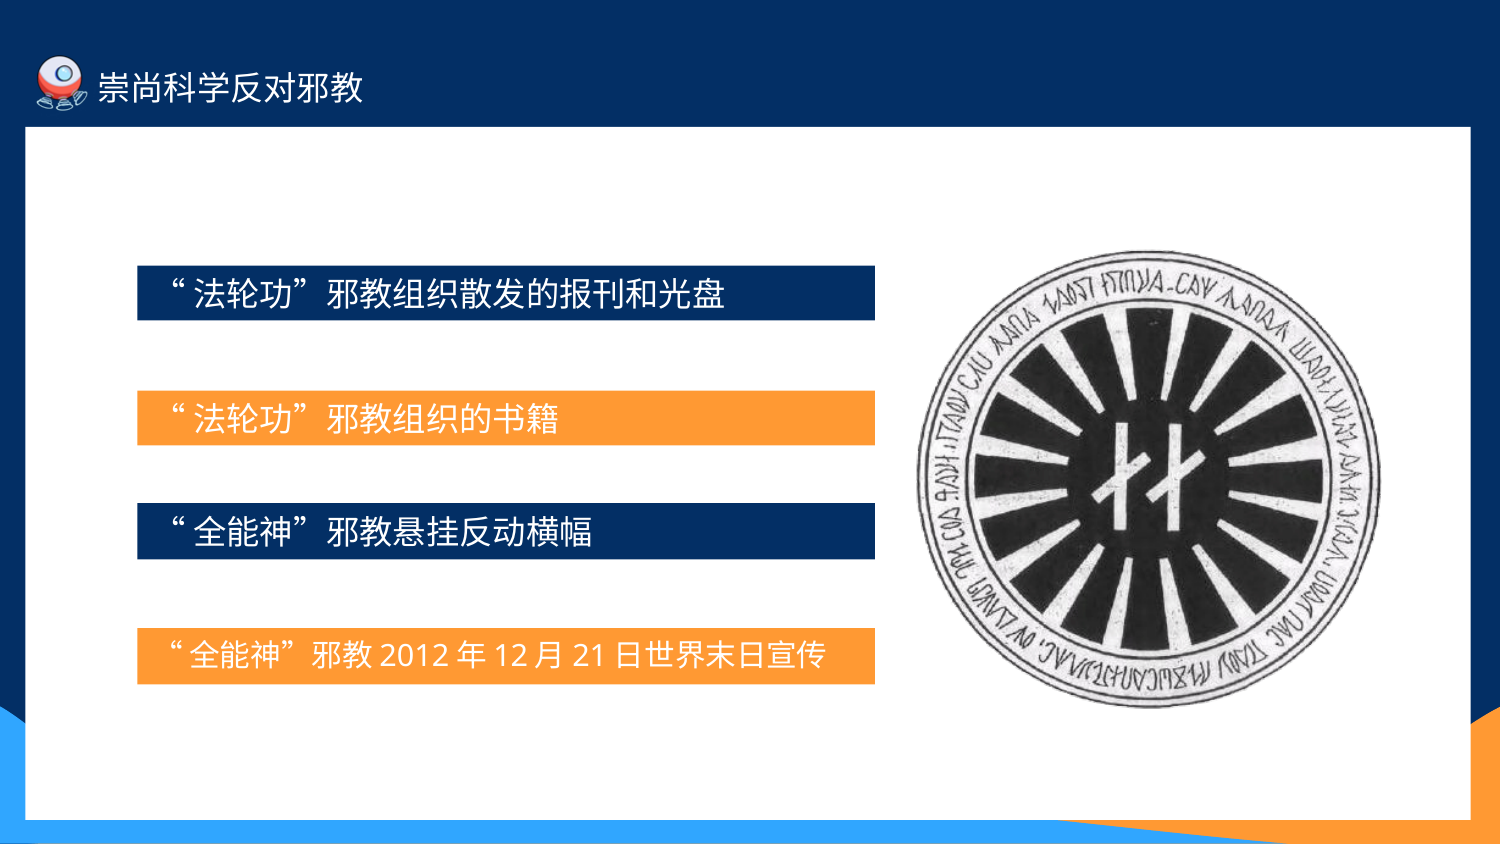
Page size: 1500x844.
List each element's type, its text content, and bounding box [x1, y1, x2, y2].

text_box “全能神”邪教2012年12月21日世界末日宣传 [137, 628, 875, 685]
picture [8, 42, 117, 119]
text_box “全能神”邪教悬挂反动横幅 [137, 503, 875, 560]
text_box “法轮功”邪教组织的书籍 [137, 390, 875, 446]
text_box “法轮功”邪教组织散发的报刊和光盘 [137, 265, 875, 321]
picture [912, 246, 1388, 716]
